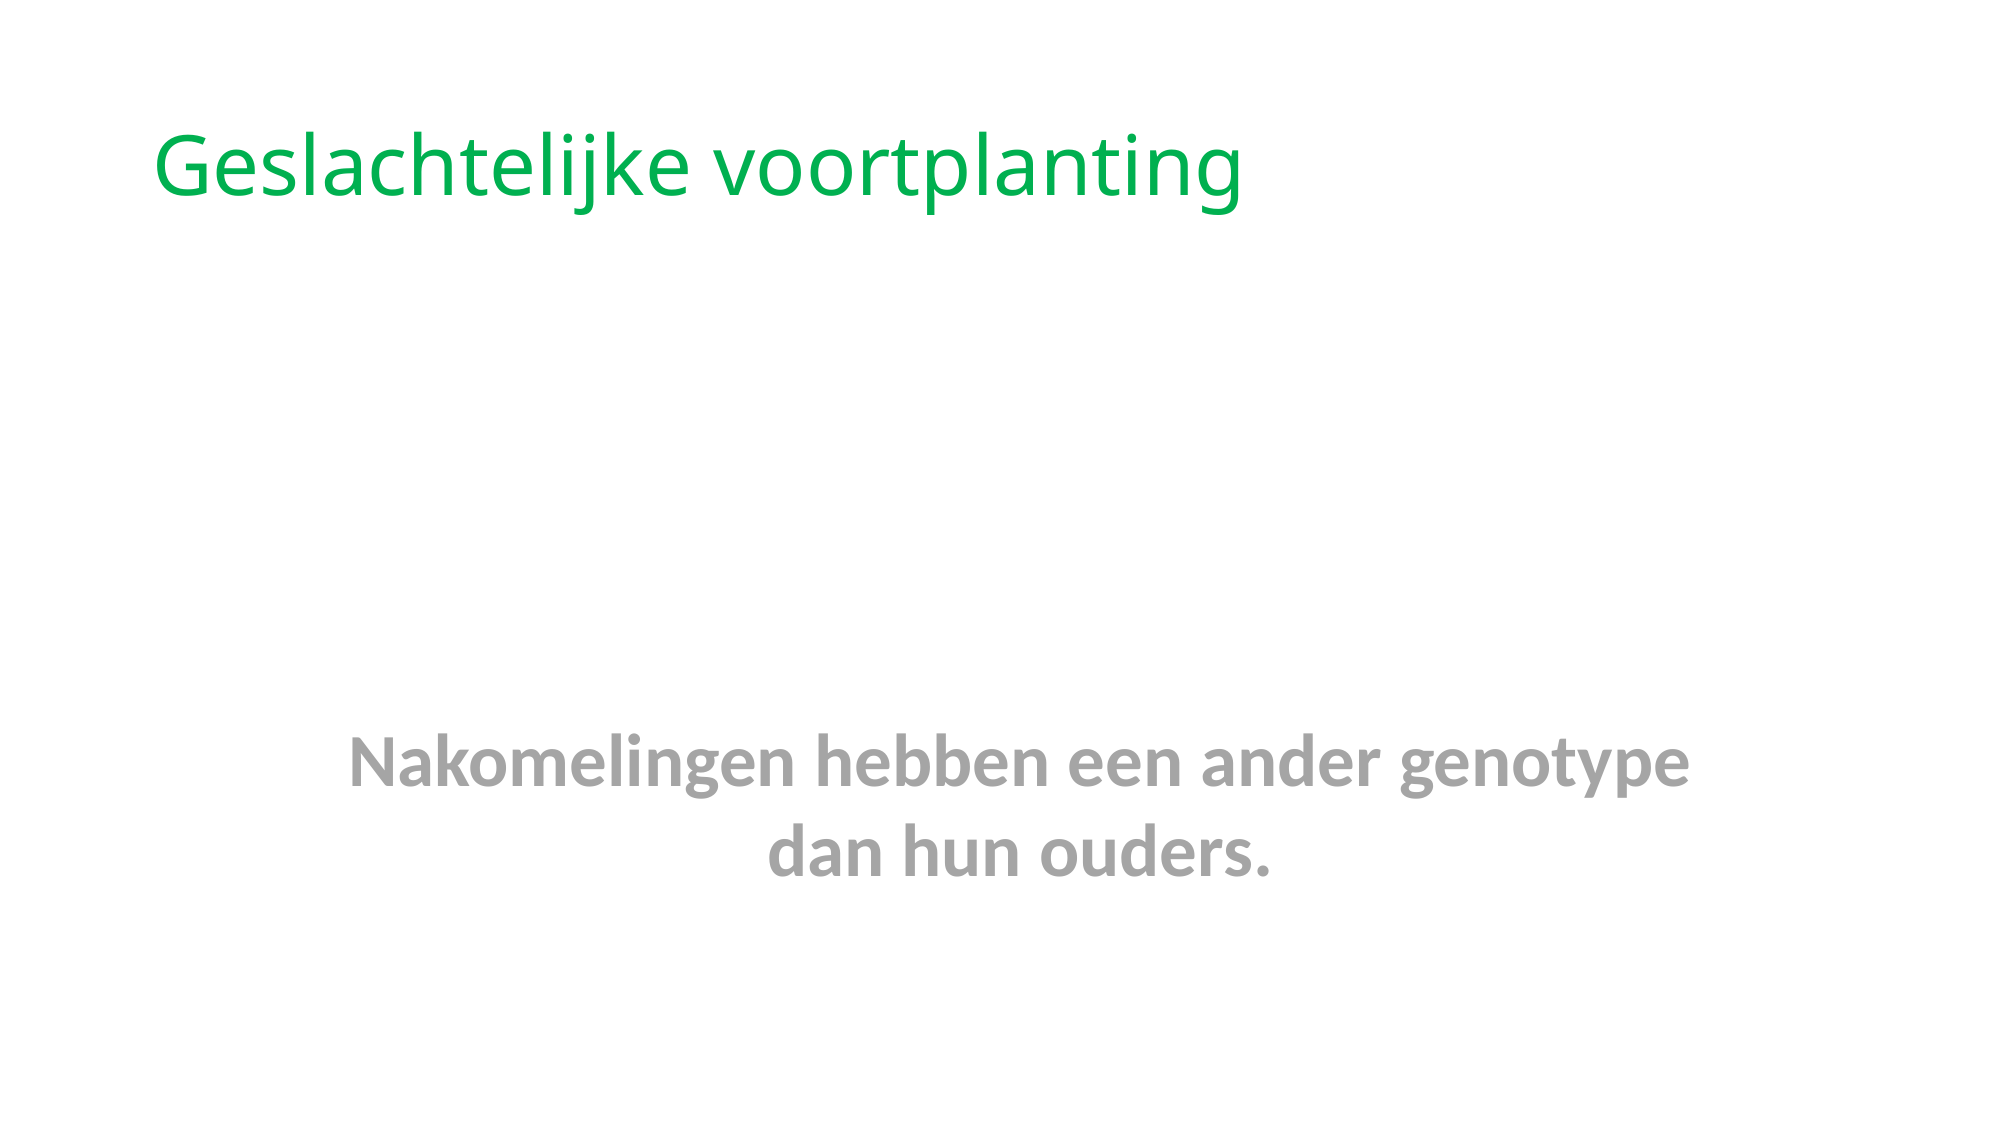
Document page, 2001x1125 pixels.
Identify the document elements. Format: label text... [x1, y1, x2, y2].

title Geslachtelijke voortplanting [137, 59, 1863, 278]
text_box Nakomelingen hebben een ander genotype dan hun ouders. [293, 704, 1747, 899]
